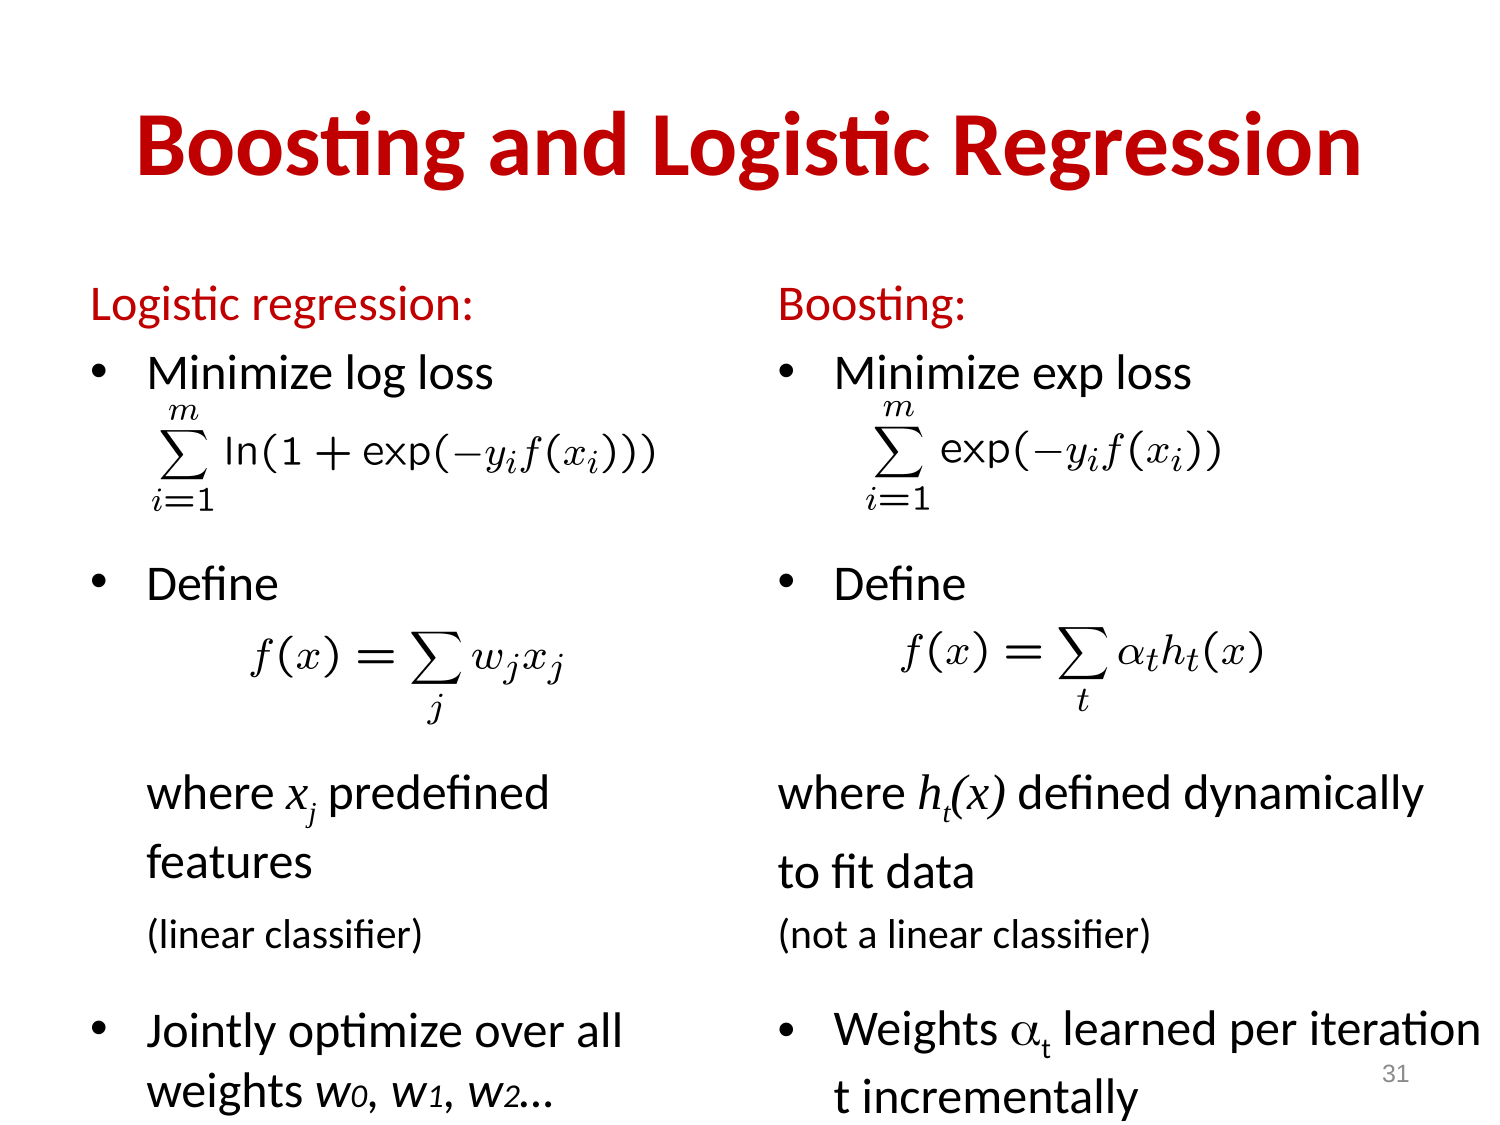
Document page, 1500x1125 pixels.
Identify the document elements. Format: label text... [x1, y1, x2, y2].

title Boosting and Logistic Regression [75, 45, 1425, 233]
picture [899, 627, 1263, 713]
picture [149, 403, 655, 513]
list Boosting: Minimize exp loss Define where ht(x) defined dynamically to fit data (not a linear classifier) Weights t learned per iteration t incrementally [762, 262, 1500, 1125]
slide_number 31 [1074, 1042, 1425, 1103]
picture [249, 629, 563, 726]
picture [866, 399, 1221, 512]
list Logistic regression: Minimize log loss Define where xj predefined features (linear classifier) Jointly optimize over all weights w0, w1, w2… [75, 262, 737, 1125]
